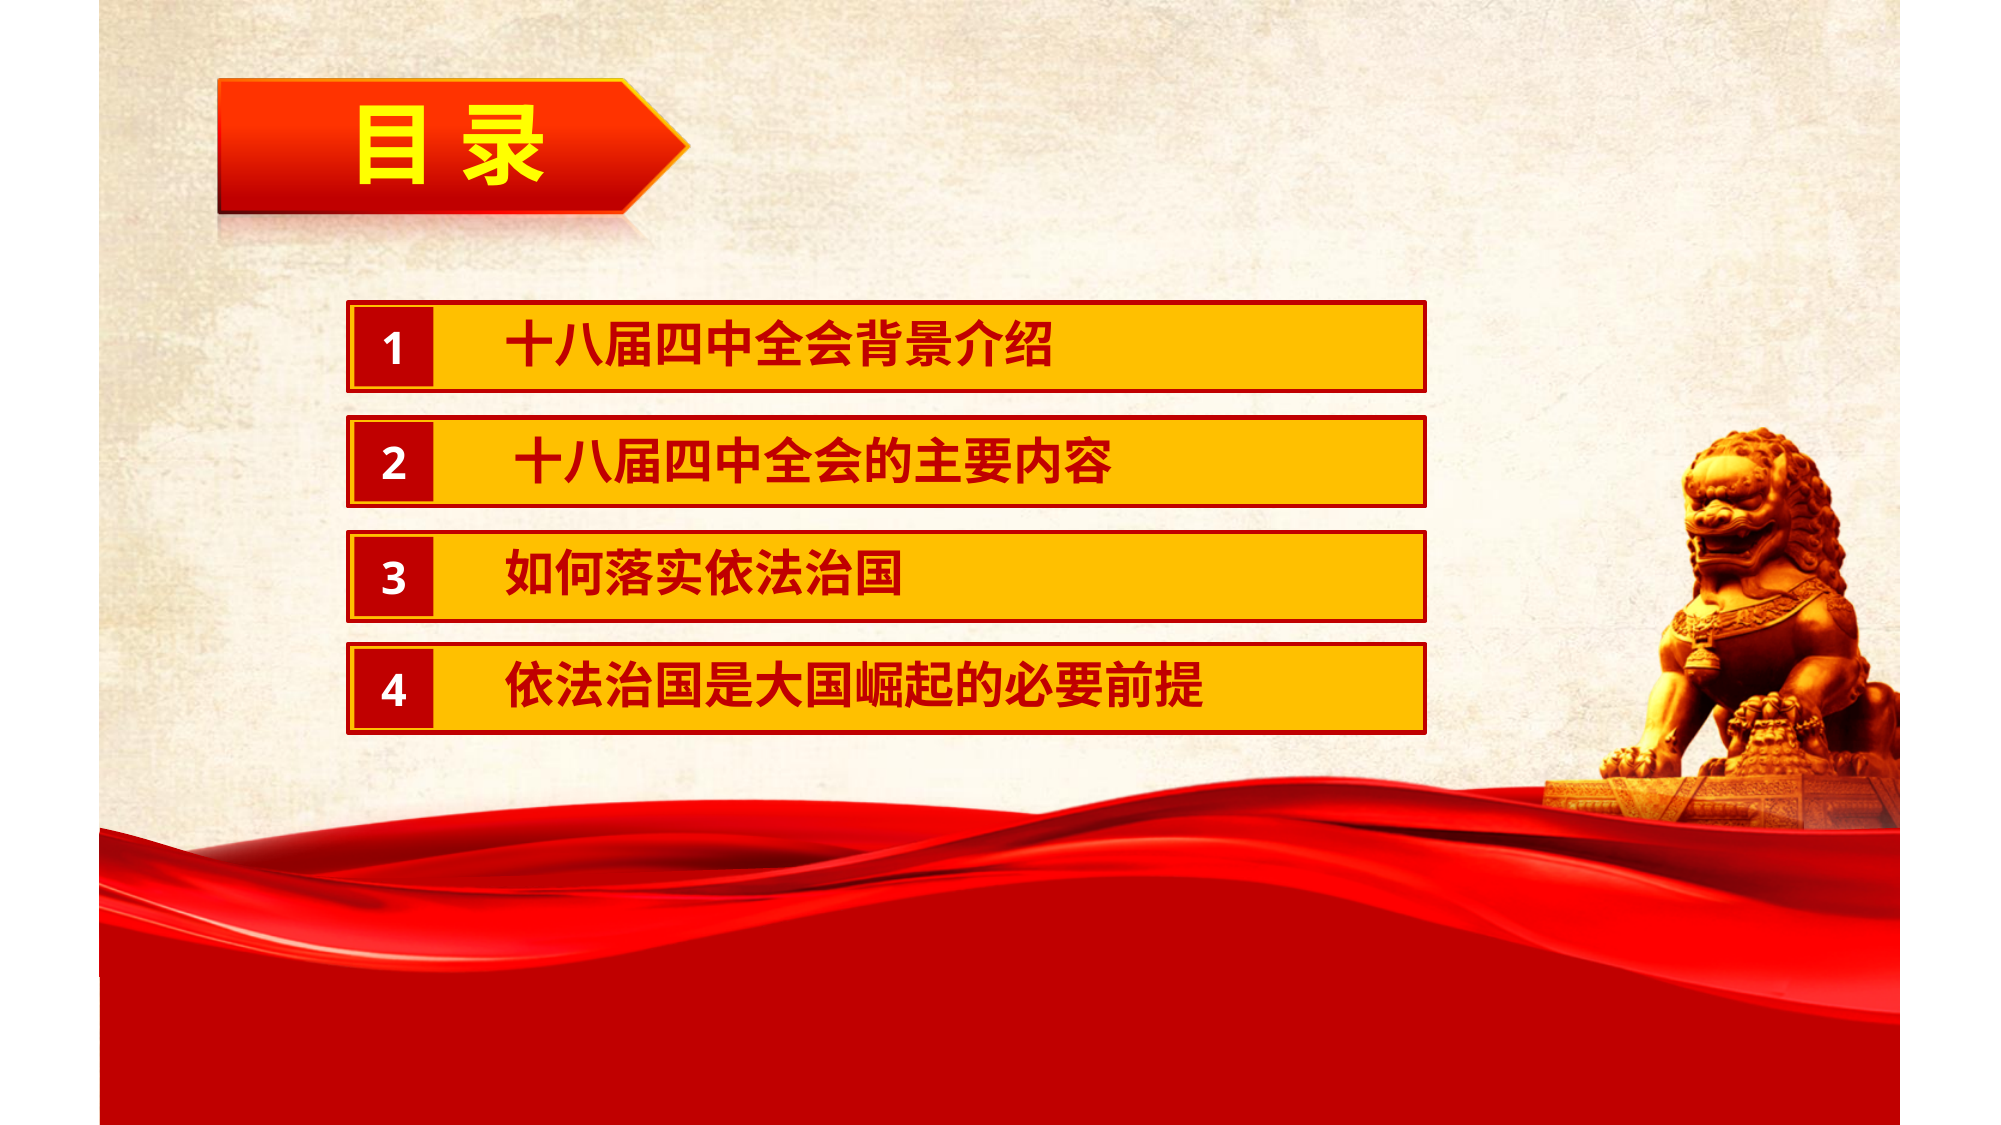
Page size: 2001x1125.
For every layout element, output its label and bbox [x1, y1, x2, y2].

picture [99, 0, 1901, 1125]
text_box [347, 417, 1426, 507]
text_box [213, 77, 694, 354]
text_box [347, 643, 1426, 733]
text_box [347, 302, 1426, 392]
text_box [347, 532, 1426, 621]
